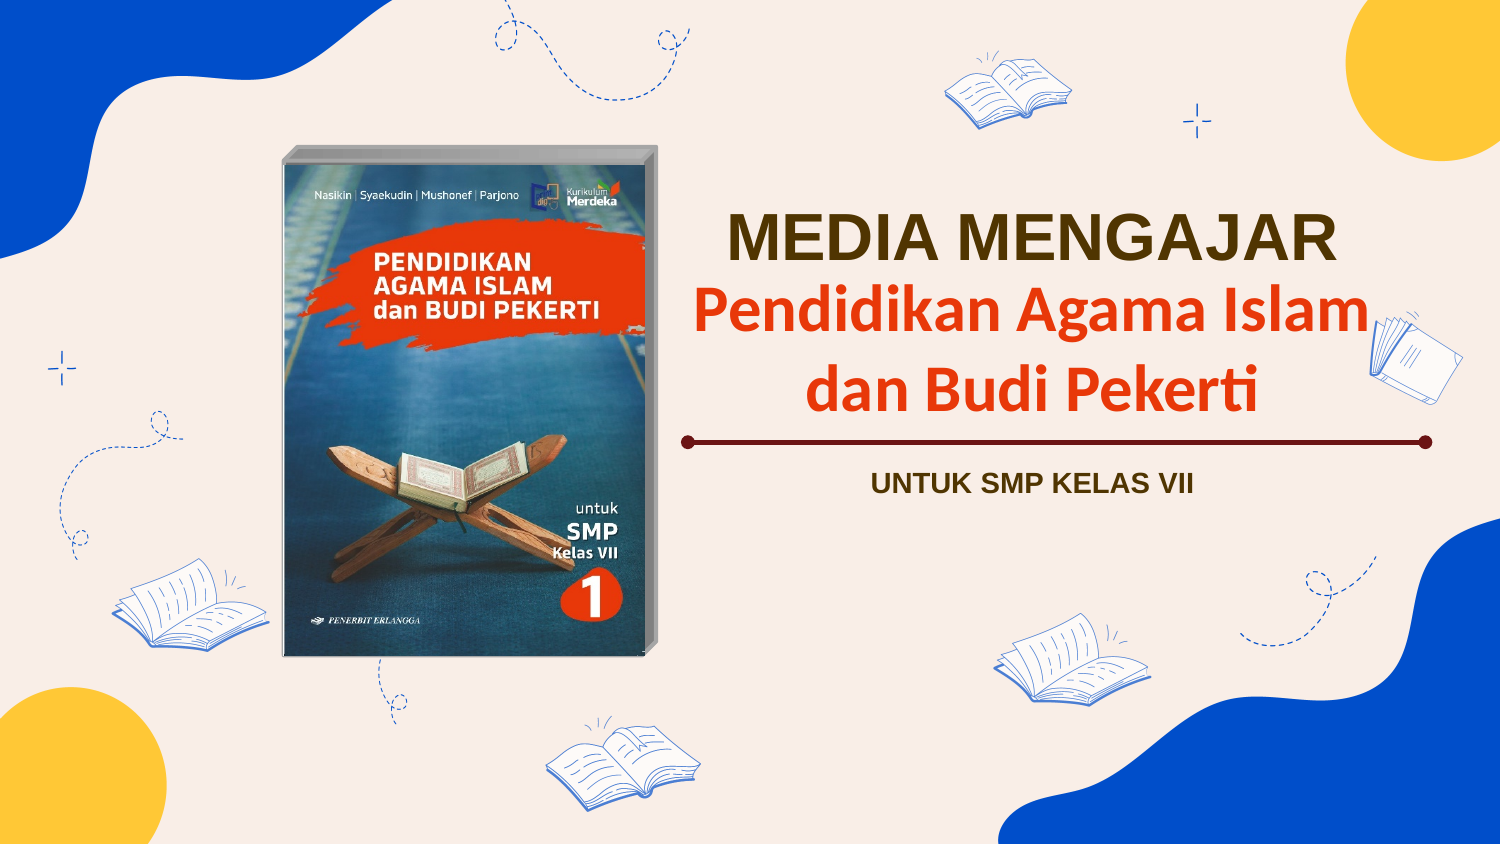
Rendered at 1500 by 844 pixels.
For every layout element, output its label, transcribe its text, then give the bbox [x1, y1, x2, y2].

text_box [283, 146, 657, 202]
text_box Pendidikan Agama Islam dan Budi Pekerti [649, 257, 1426, 375]
picture [0, 0, 1500, 844]
text_box UNTUK SMP KELAS VII [859, 458, 1206, 505]
text_box MEDIA MENGAJAR [649, 202, 1449, 280]
